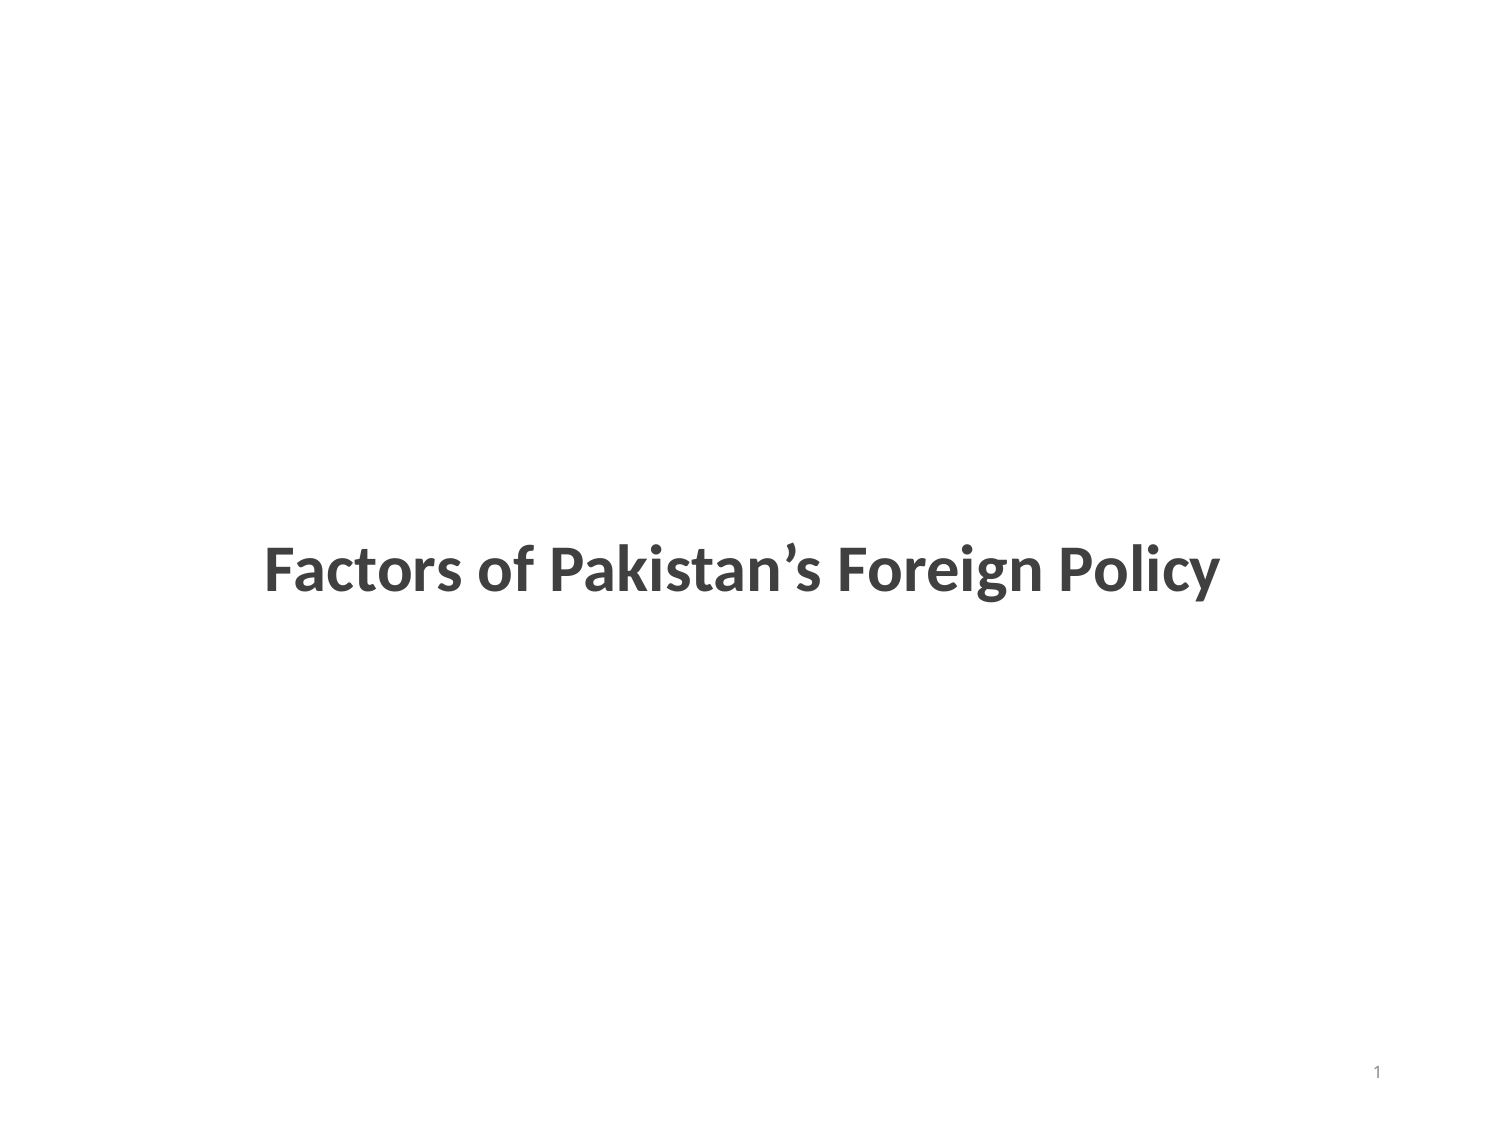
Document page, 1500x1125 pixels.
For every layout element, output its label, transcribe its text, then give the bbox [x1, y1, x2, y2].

subtitle Factors of Pakistan’s Foreign Policy [137, 526, 1350, 778]
slide_number 1 [1060, 1042, 1398, 1103]
